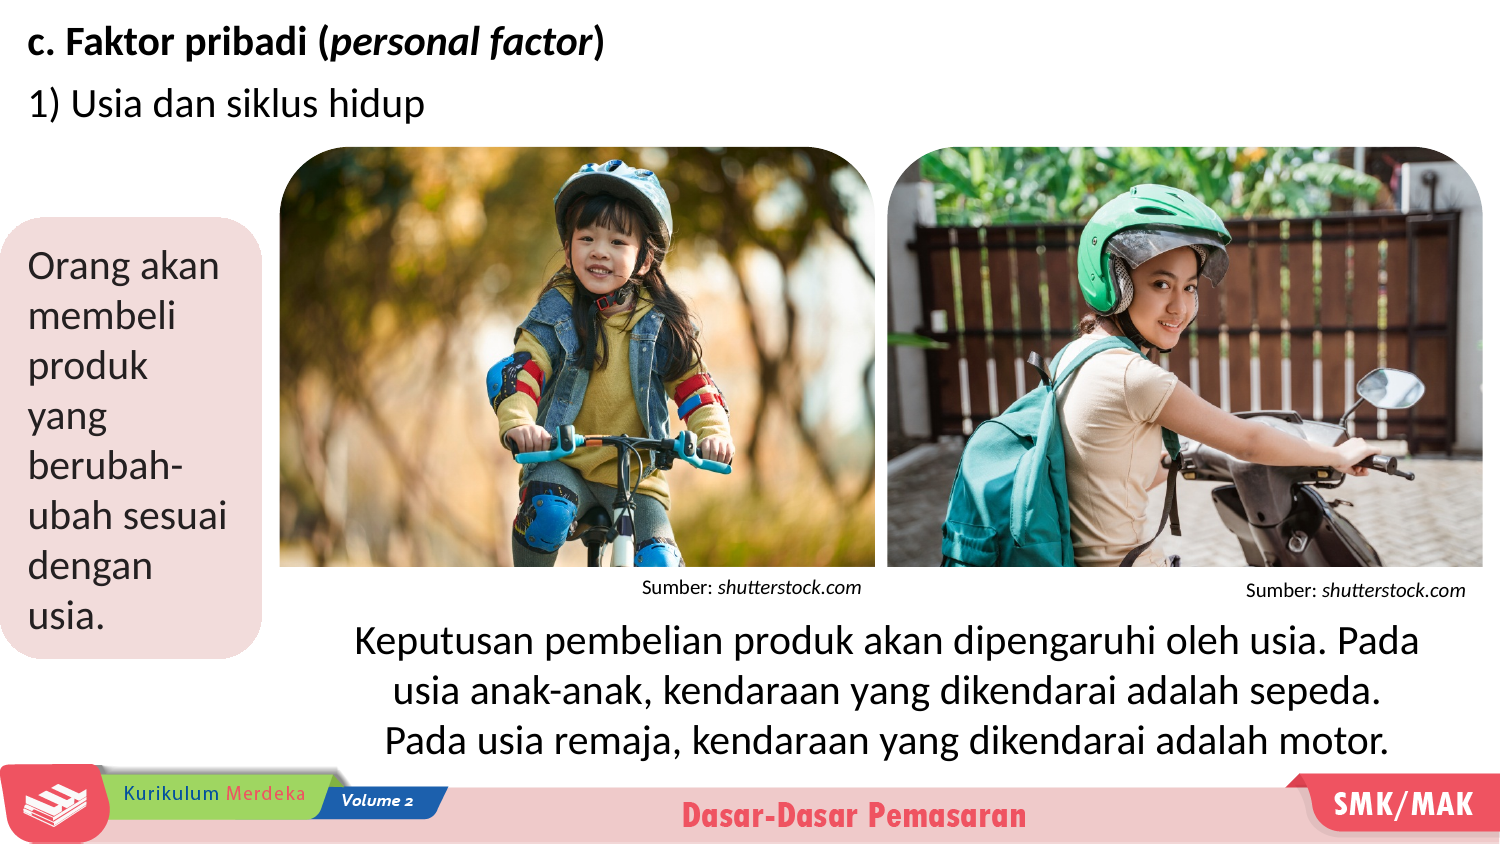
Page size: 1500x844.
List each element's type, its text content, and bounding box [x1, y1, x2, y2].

text_box Sumber: shutterstock.com [626, 572, 877, 605]
picture [0, 764, 1500, 844]
text_box c. Faktor pribadi (personal factor) [12, 6, 1125, 71]
picture [887, 146, 1483, 568]
text_box Orang akan membeli produk yang berubah-ubah sesuai dengan usia. [0, 217, 262, 659]
text_box 1) Usia dan siklus hidup [12, 68, 488, 134]
text_box Sumber: shutterstock.com [1231, 575, 1481, 609]
text_box Keputusan pembelian produk akan dipengaruhi oleh usia. Pada usia anak-anak, kendaraan yang dikendarai adalah sepeda. Pada usia remaja, kendaraan yang dikendarai adalah motor. [337, 605, 1438, 771]
picture [279, 146, 876, 568]
